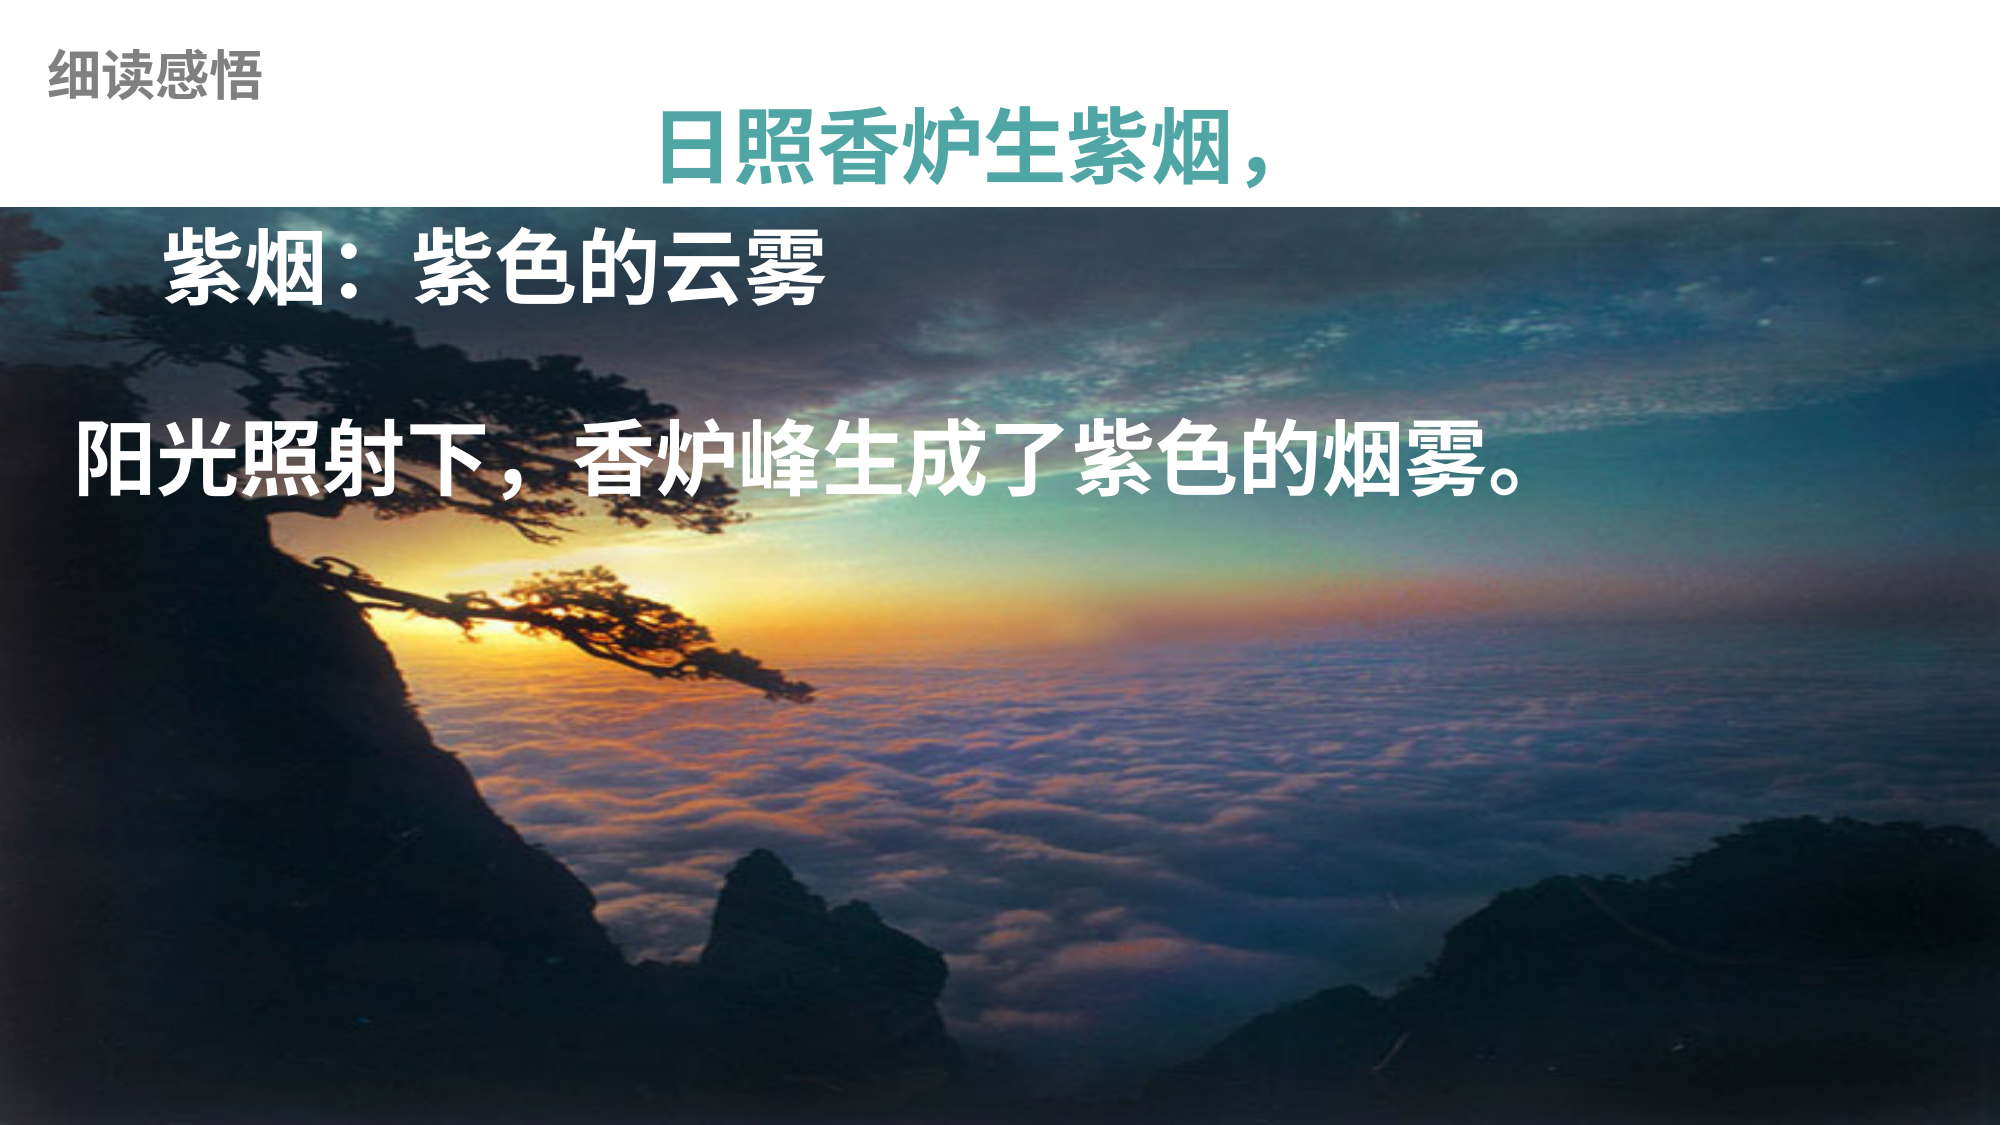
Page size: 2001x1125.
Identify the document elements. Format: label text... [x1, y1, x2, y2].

picture [0, 207, 2000, 1125]
text_box 细读感悟 [32, 33, 347, 114]
text_box 日照香炉生紫烟， [636, 10, 1355, 206]
